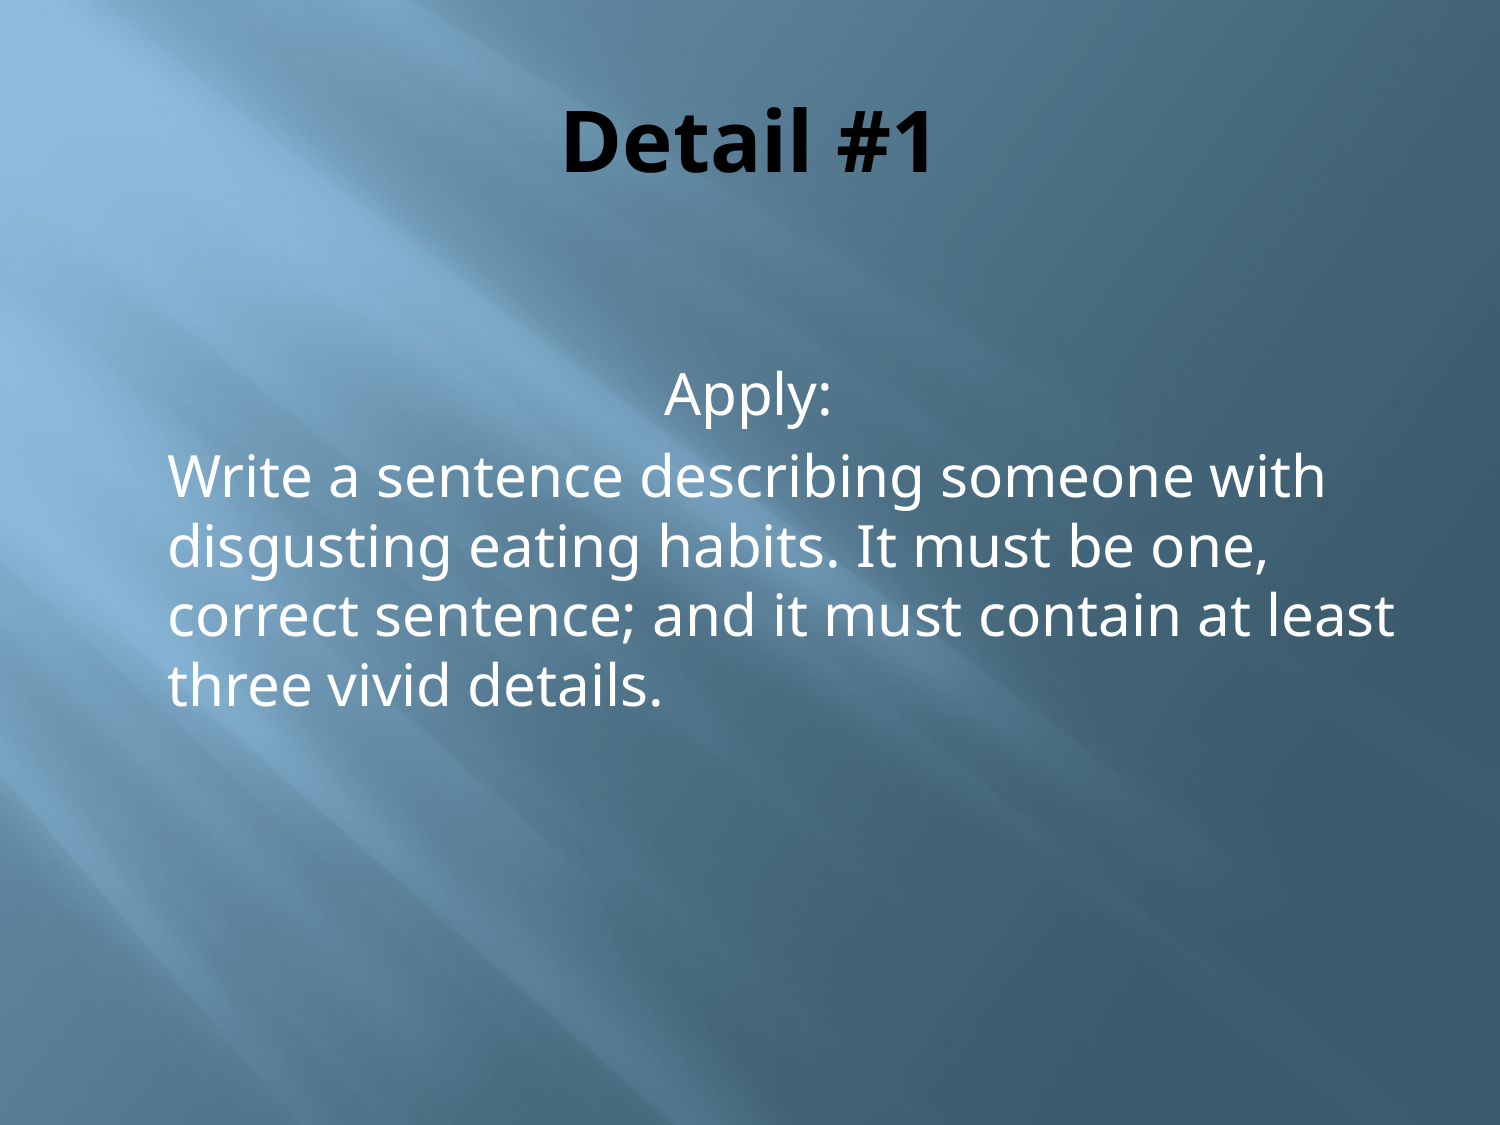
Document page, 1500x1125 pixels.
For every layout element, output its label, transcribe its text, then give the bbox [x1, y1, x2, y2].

title Detail #1 [75, 45, 1425, 233]
list Apply: Write a sentence describing someone with disgusting eating habits. It must be one, correct sentence; and it must contain at least three vivid details. [62, 350, 1413, 875]
